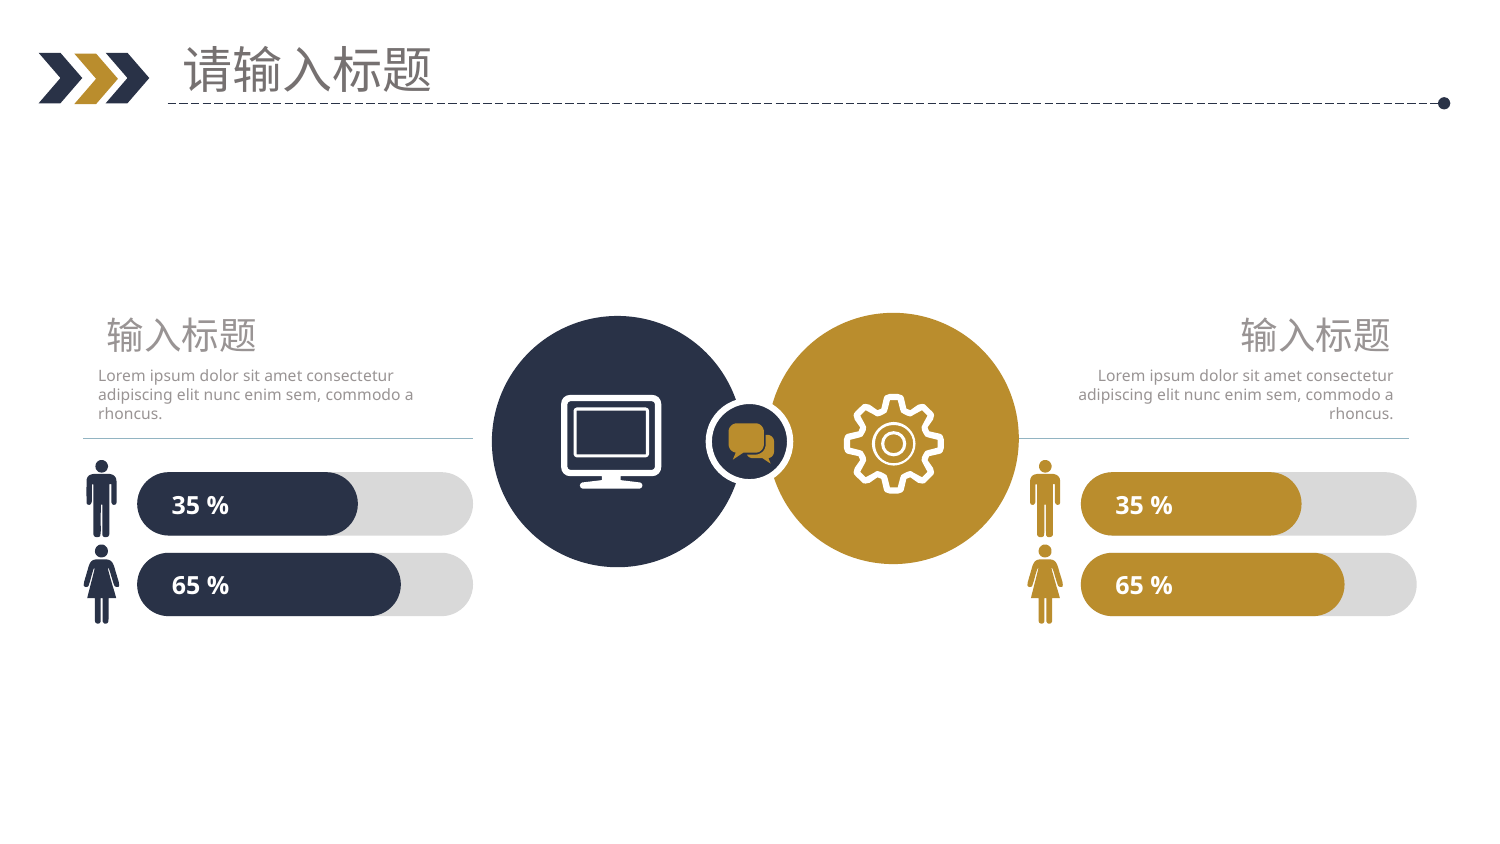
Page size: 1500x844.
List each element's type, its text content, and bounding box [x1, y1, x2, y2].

text_box Lorem ipsum dolor sit amet consectetur adipiscing elit nunc enim sem, commodo a rhoncus. [83, 358, 448, 430]
text_box [772, 312, 1019, 565]
text_box [137, 552, 401, 617]
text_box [728, 423, 775, 464]
text_box [136, 471, 475, 537]
text_box [1079, 471, 1418, 537]
text_box [136, 551, 475, 618]
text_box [38, 31, 1444, 107]
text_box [1030, 460, 1061, 538]
text_box [491, 315, 737, 568]
text_box 输入标题 [1090, 304, 1391, 358]
text_box 35 % [156, 481, 257, 527]
text_box [707, 399, 792, 484]
text_box 65 % [1100, 562, 1214, 607]
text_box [1027, 544, 1063, 624]
text_box 65 % [157, 562, 265, 607]
text_box [1080, 552, 1345, 617]
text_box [561, 394, 662, 489]
text_box Lorem ipsum dolor sit amet consectetur adipiscing elit nunc enim sem, commodo a rhoncus. [1038, 358, 1409, 430]
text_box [843, 393, 944, 494]
text_box [137, 472, 358, 536]
text_box [1080, 551, 1418, 618]
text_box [86, 460, 117, 538]
text_box 35 % [1100, 481, 1214, 527]
text_box [1080, 472, 1302, 536]
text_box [83, 544, 120, 624]
text_box 输入标题 [83, 304, 384, 358]
